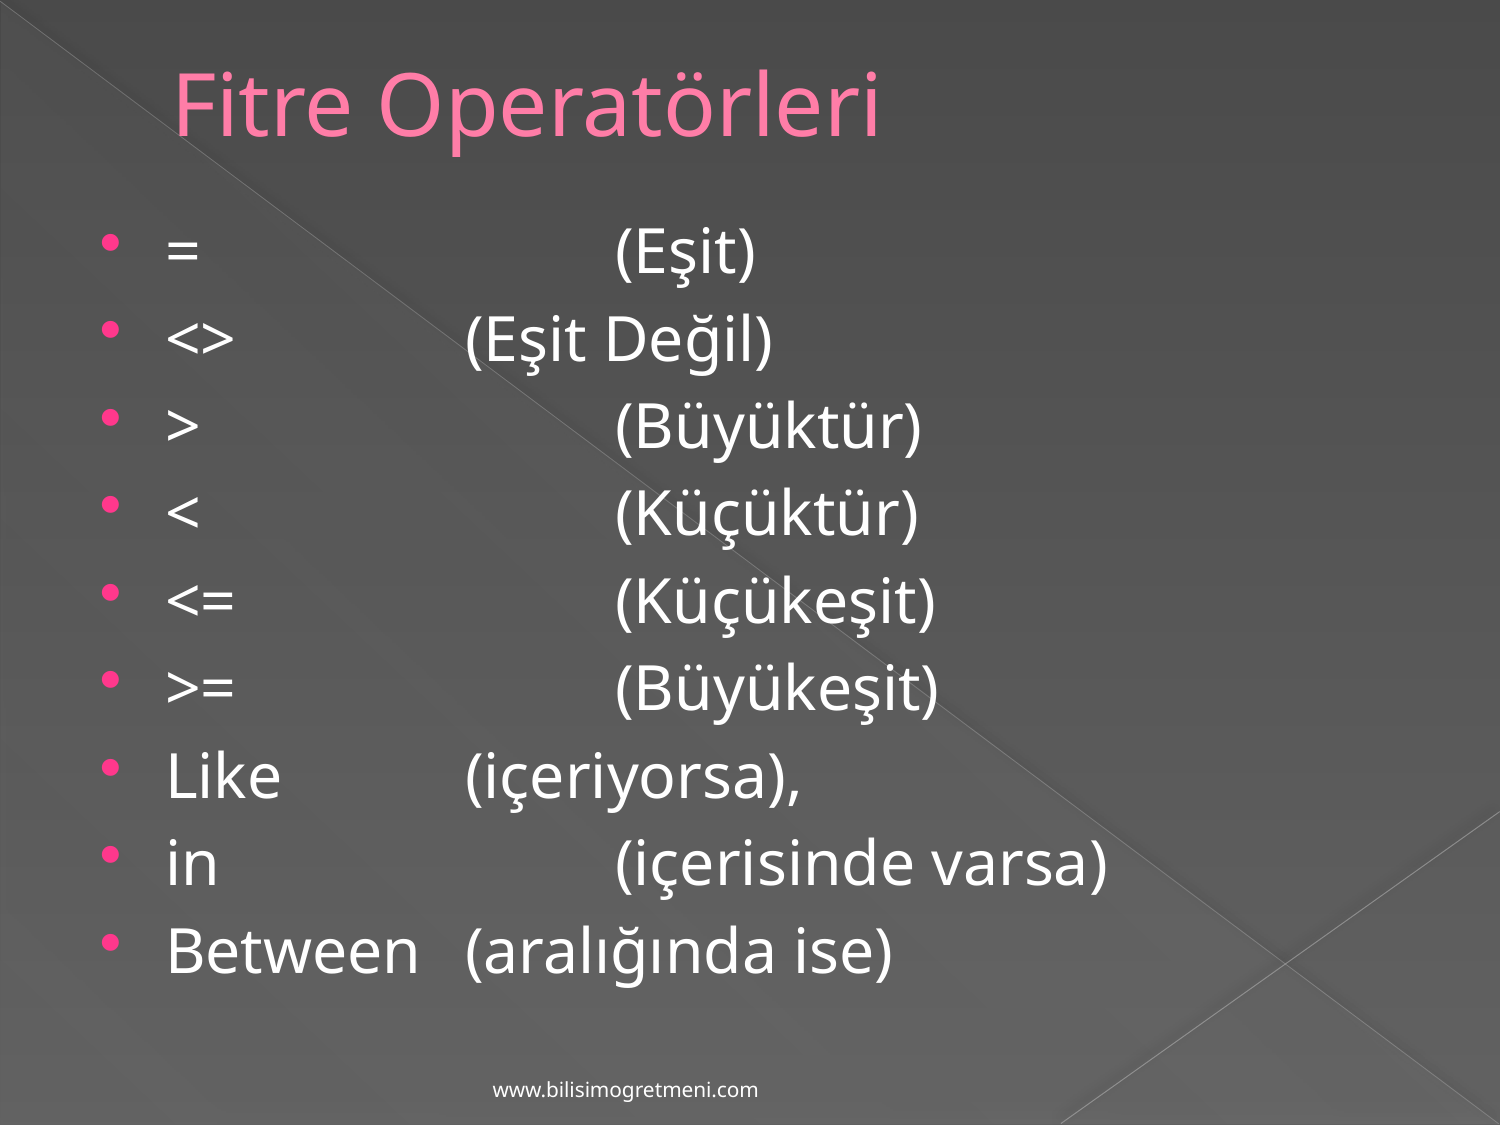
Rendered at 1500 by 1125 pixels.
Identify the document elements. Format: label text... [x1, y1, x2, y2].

footer www.bilisimogretmeni.com [75, 1063, 774, 1113]
title Fitre Operatörleri [76, 0, 1427, 203]
list = (Eşit) <> (Eşit Değil) > (Büyüktür) < (Küçüktür) <= (Küçükeşit) >= (Büyükeşit) Like (içeriyorsa), in (içerisinde varsa) Between (aralığında ise) [76, 203, 1427, 1094]
